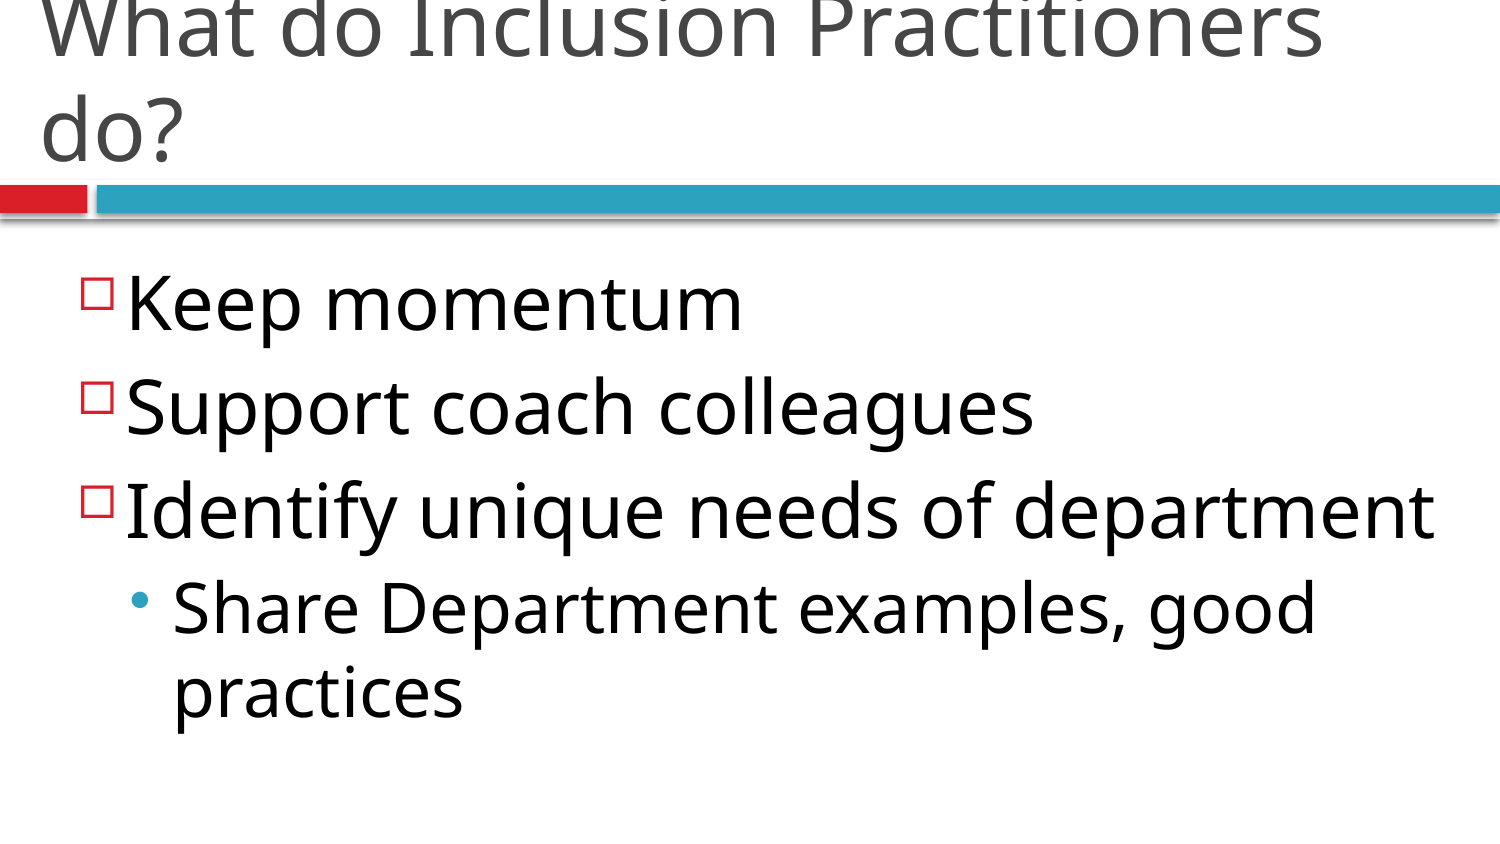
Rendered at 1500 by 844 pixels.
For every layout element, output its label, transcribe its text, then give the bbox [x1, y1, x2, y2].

title What do Inclusion Practitioners do? [24, 21, 1363, 187]
list Keep momentum Support coach colleagues Identify unique needs of department Share Department examples, good practices [62, 246, 1463, 822]
